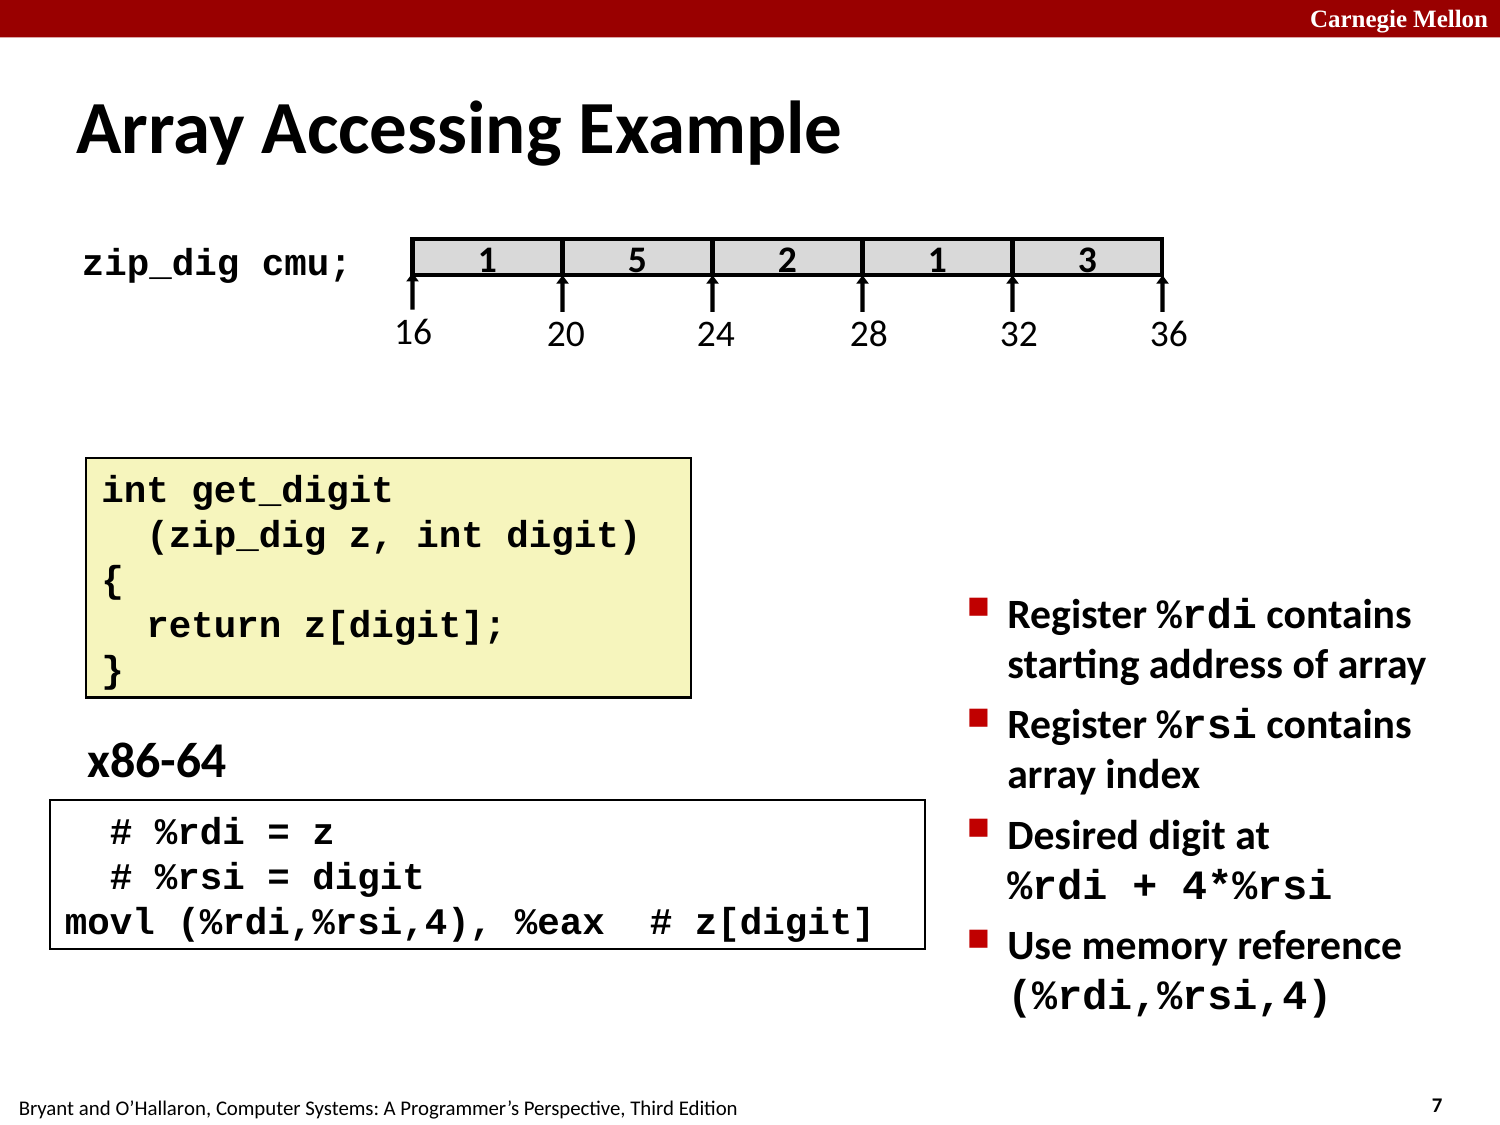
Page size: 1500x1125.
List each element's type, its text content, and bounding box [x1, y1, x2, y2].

title Array Accessing Example [61, 60, 1307, 187]
text_box # %rdi = z # %rsi = digit movl (%rdi,%rsi,4), %eax # z[digit] [50, 799, 925, 950]
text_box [358, 238, 1251, 363]
list Register %rdi contains starting address of array Register %rsi contains array index Desired digit at %rdi + 4*%rsi Use memory reference (%rdi,%rsi,4) [926, 578, 1490, 1069]
text_box int get_digit (zip_dig z, int digit) { return z[digit]; } [86, 458, 691, 698]
text_box x86-64 [72, 720, 242, 796]
text_box zip_dig cmu; [49, 230, 367, 291]
